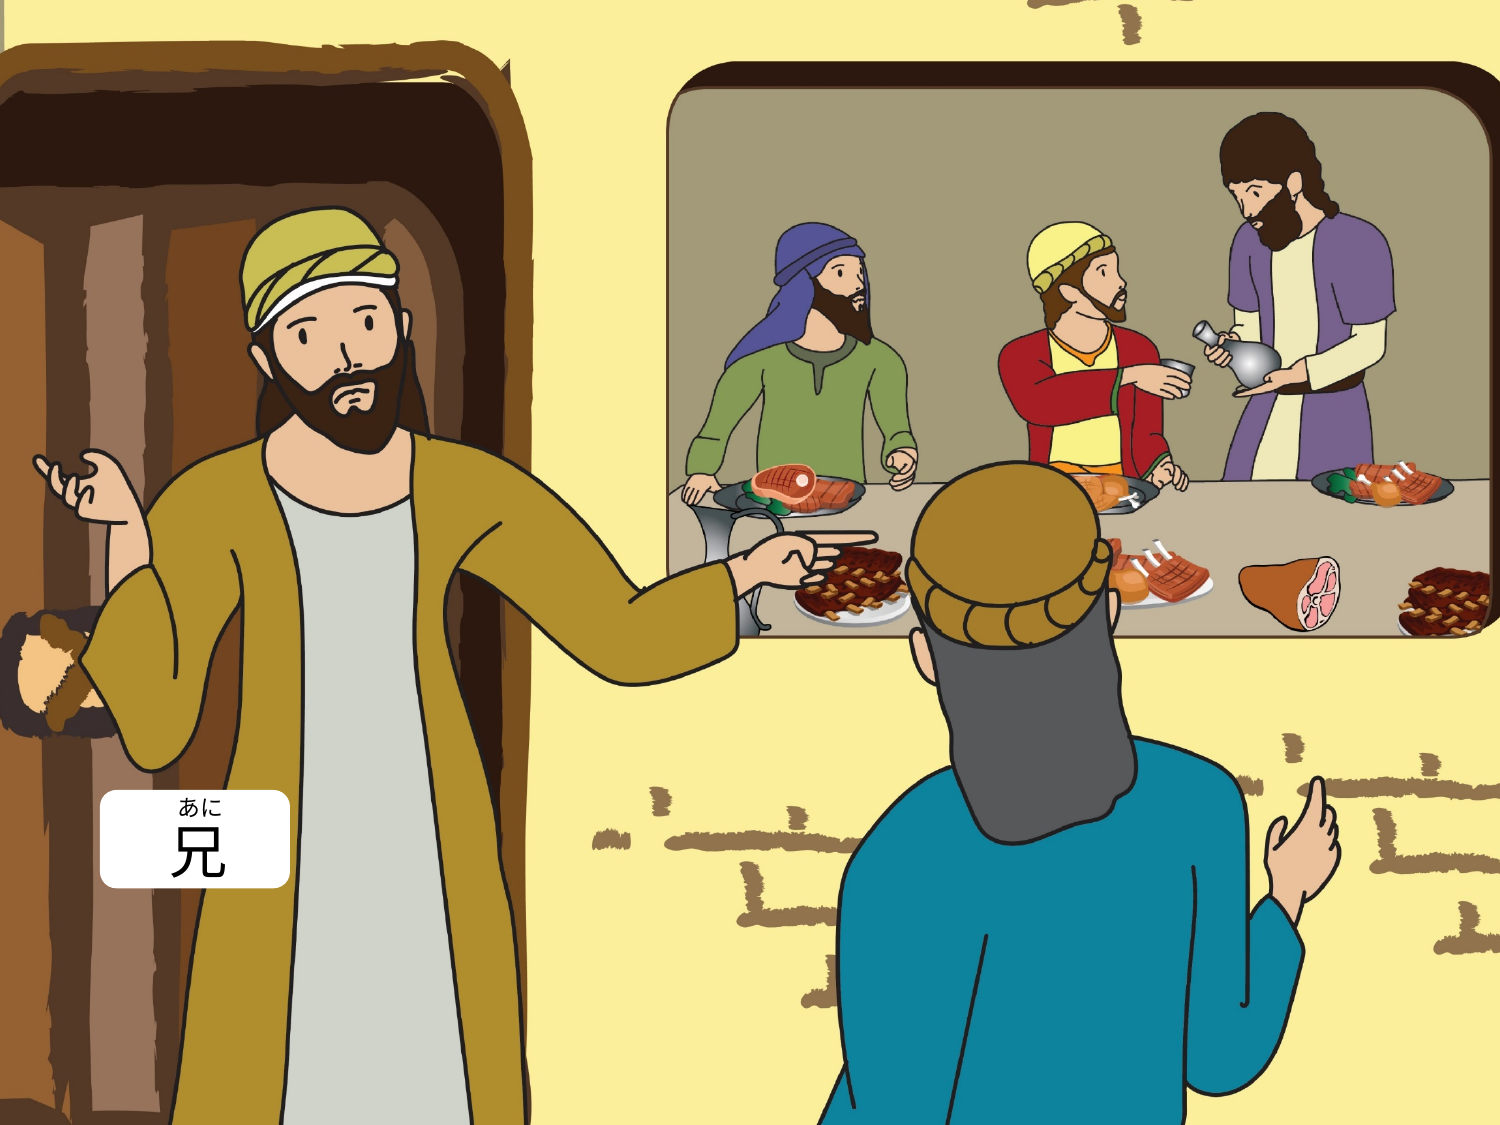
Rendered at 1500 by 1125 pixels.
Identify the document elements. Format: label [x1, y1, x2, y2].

list [0, 0, 1500, 1125]
